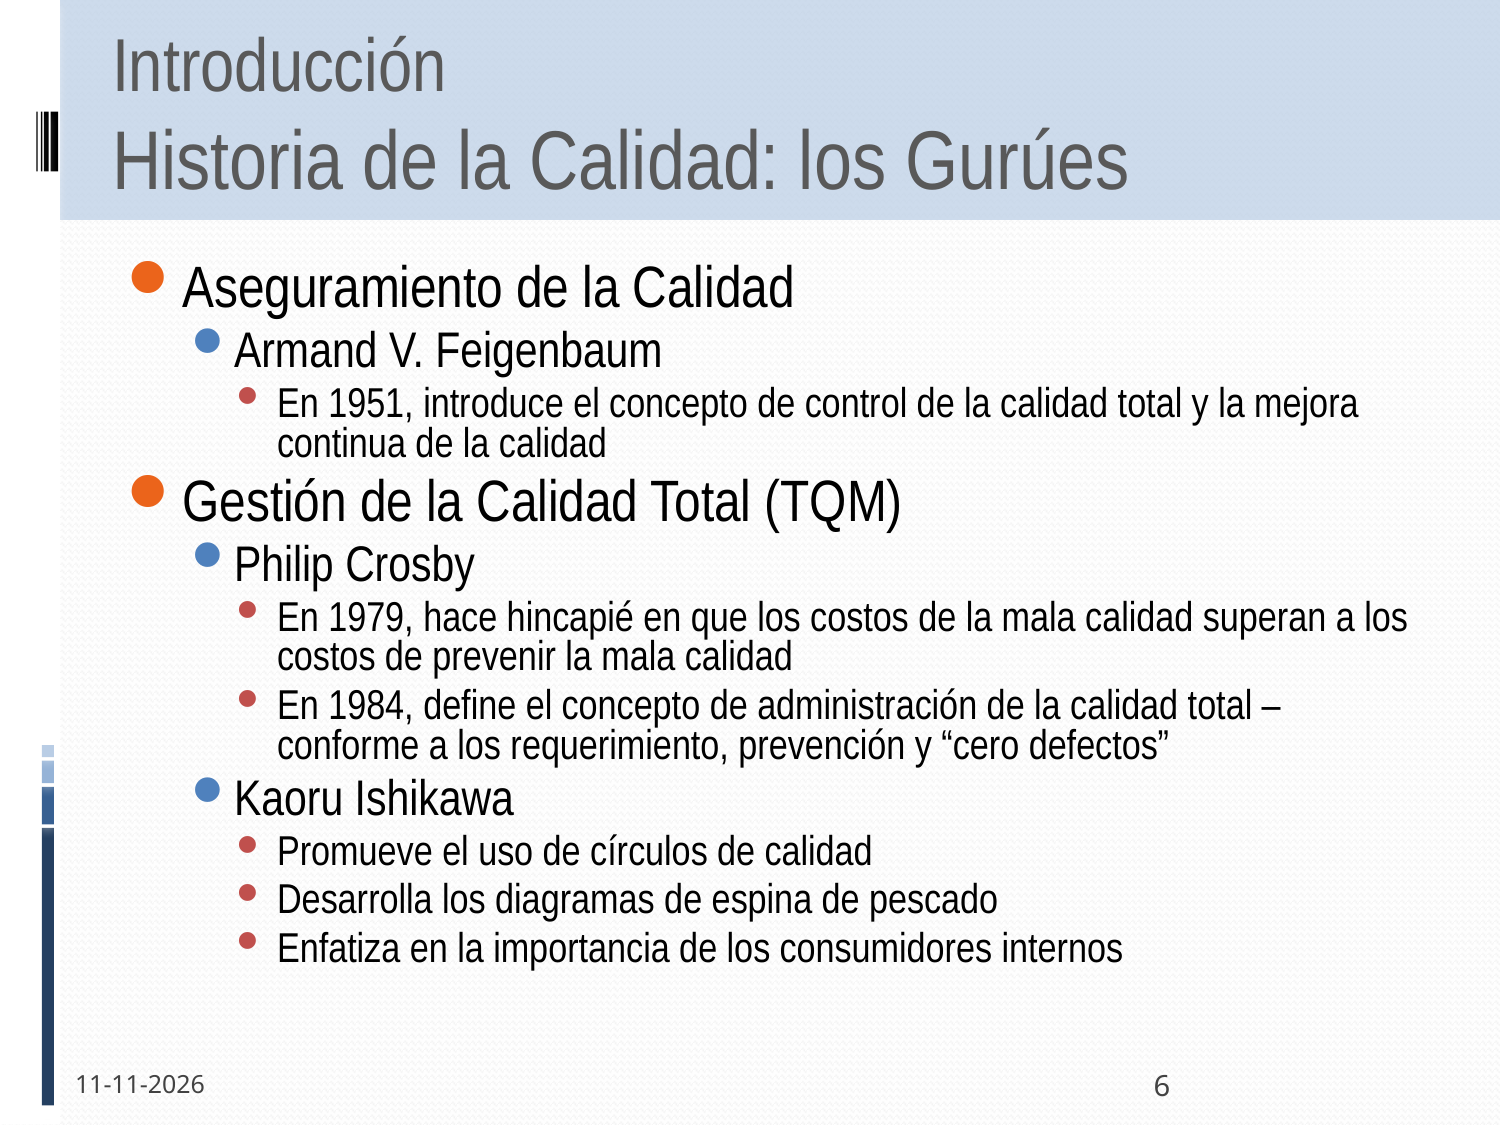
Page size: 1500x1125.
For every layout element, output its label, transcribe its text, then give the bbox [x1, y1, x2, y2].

list Aseguramiento de la Calidad Armand V. Feigenbaum En 1951, introduce el concepto de control de la calidad total y la mejora continua de la calidad Gestión de la Calidad Total (TQM) Philip Crosby En 1979, hace hincapié en que los costos de la mala calidad superan a los costos de prevenir la mala calidad En 1984, define el concepto de administración de la calidad total – conforme a los requerimiento, prevención y “cero defectos” Kaoru Ishikawa Promueve el uso de círculos de calidad Desarrolla los diagramas de espina de pescado Enfatiza en la importancia de los consumidores internos [111, 255, 1436, 1038]
title Introducción Historia de la Calidad: los Gurúes [111, 18, 1436, 207]
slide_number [75, 1042, 243, 1103]
slide_number 6 [1045, 1046, 1171, 1107]
